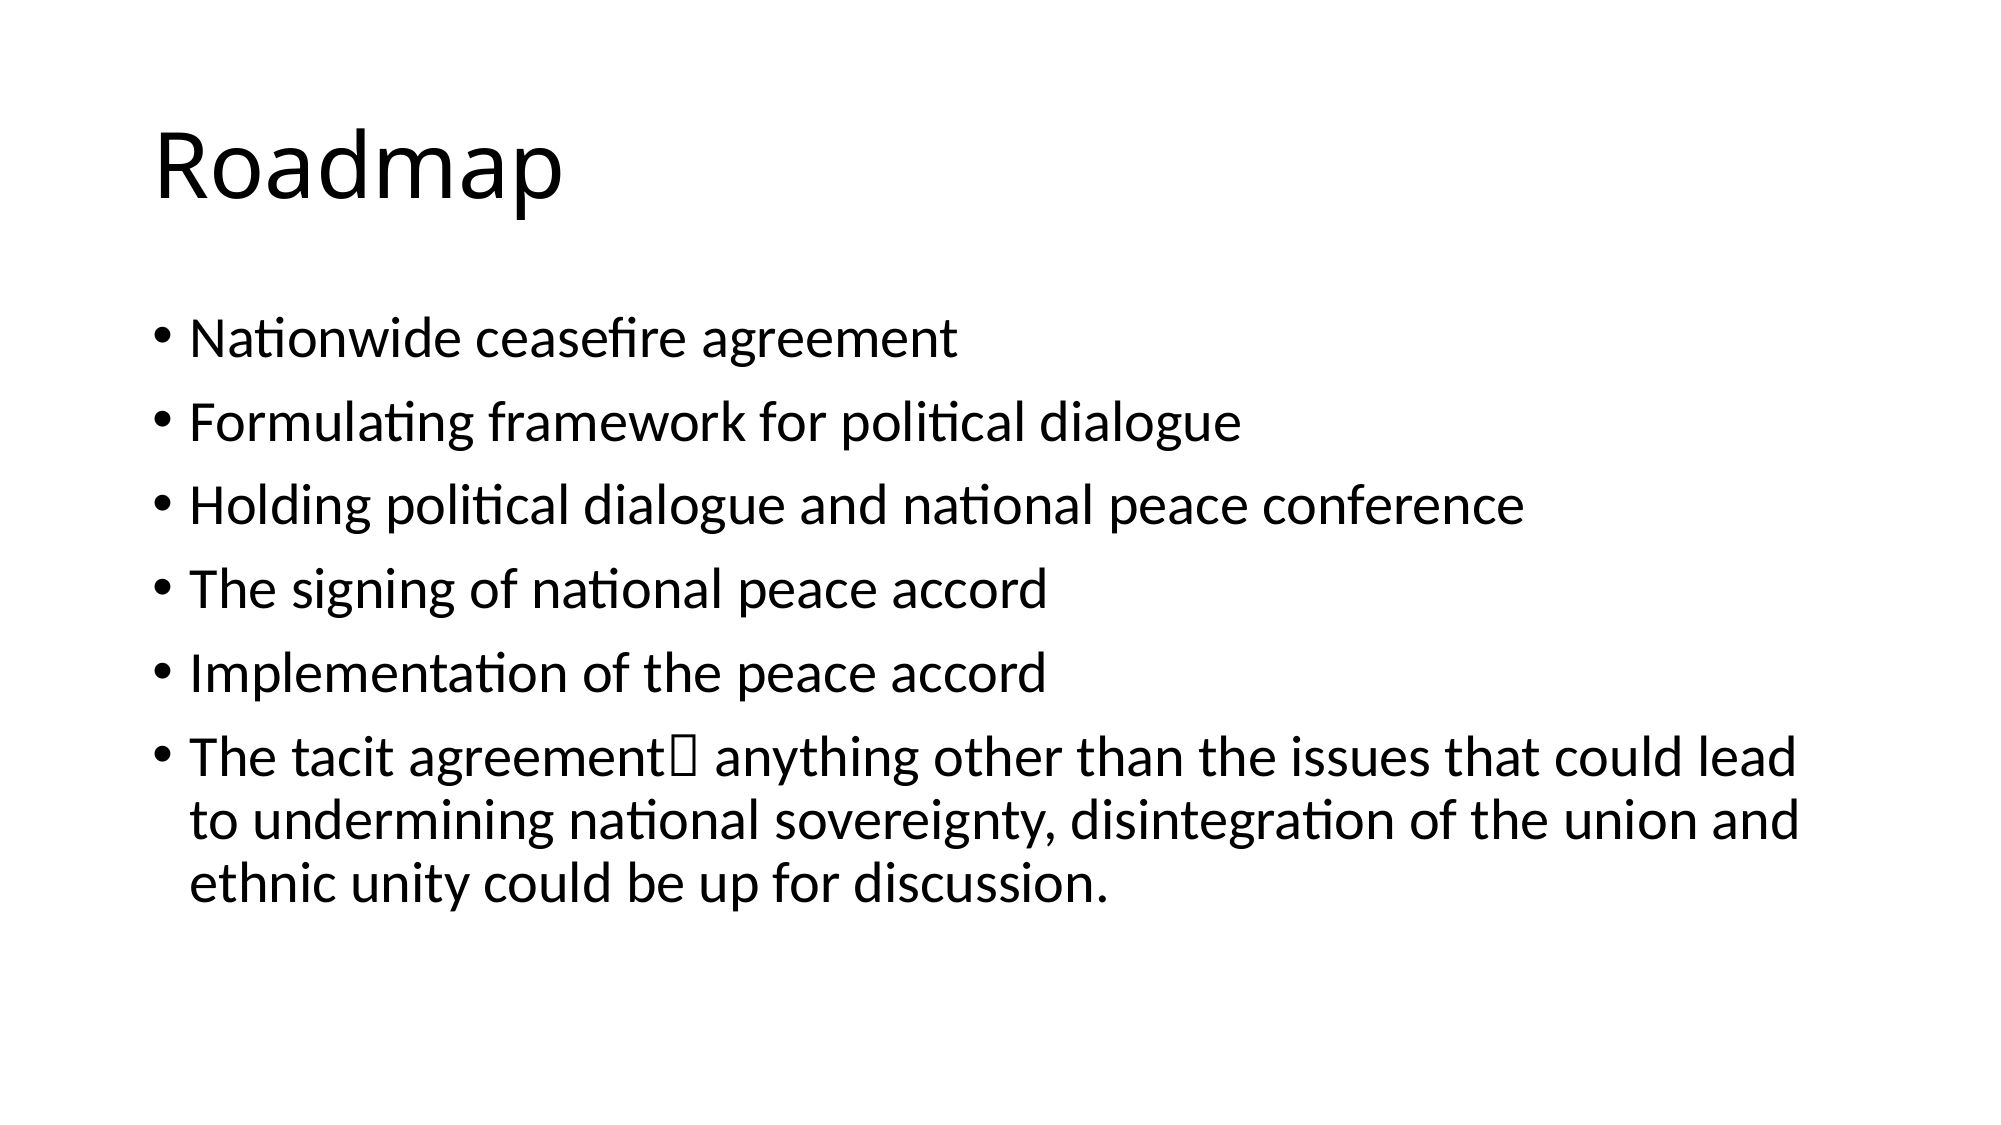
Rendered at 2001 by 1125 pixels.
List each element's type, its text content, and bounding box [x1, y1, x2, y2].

list Nationwide ceasefire agreement Formulating framework for political dialogue Holding political dialogue and national peace conference The signing of national peace accord Implementation of the peace accord The tacit agreement anything other than the issues that could lead to undermining national sovereignty, disintegration of the union and ethnic unity could be up for discussion. [137, 299, 1863, 1014]
title Roadmap [137, 59, 1863, 278]
